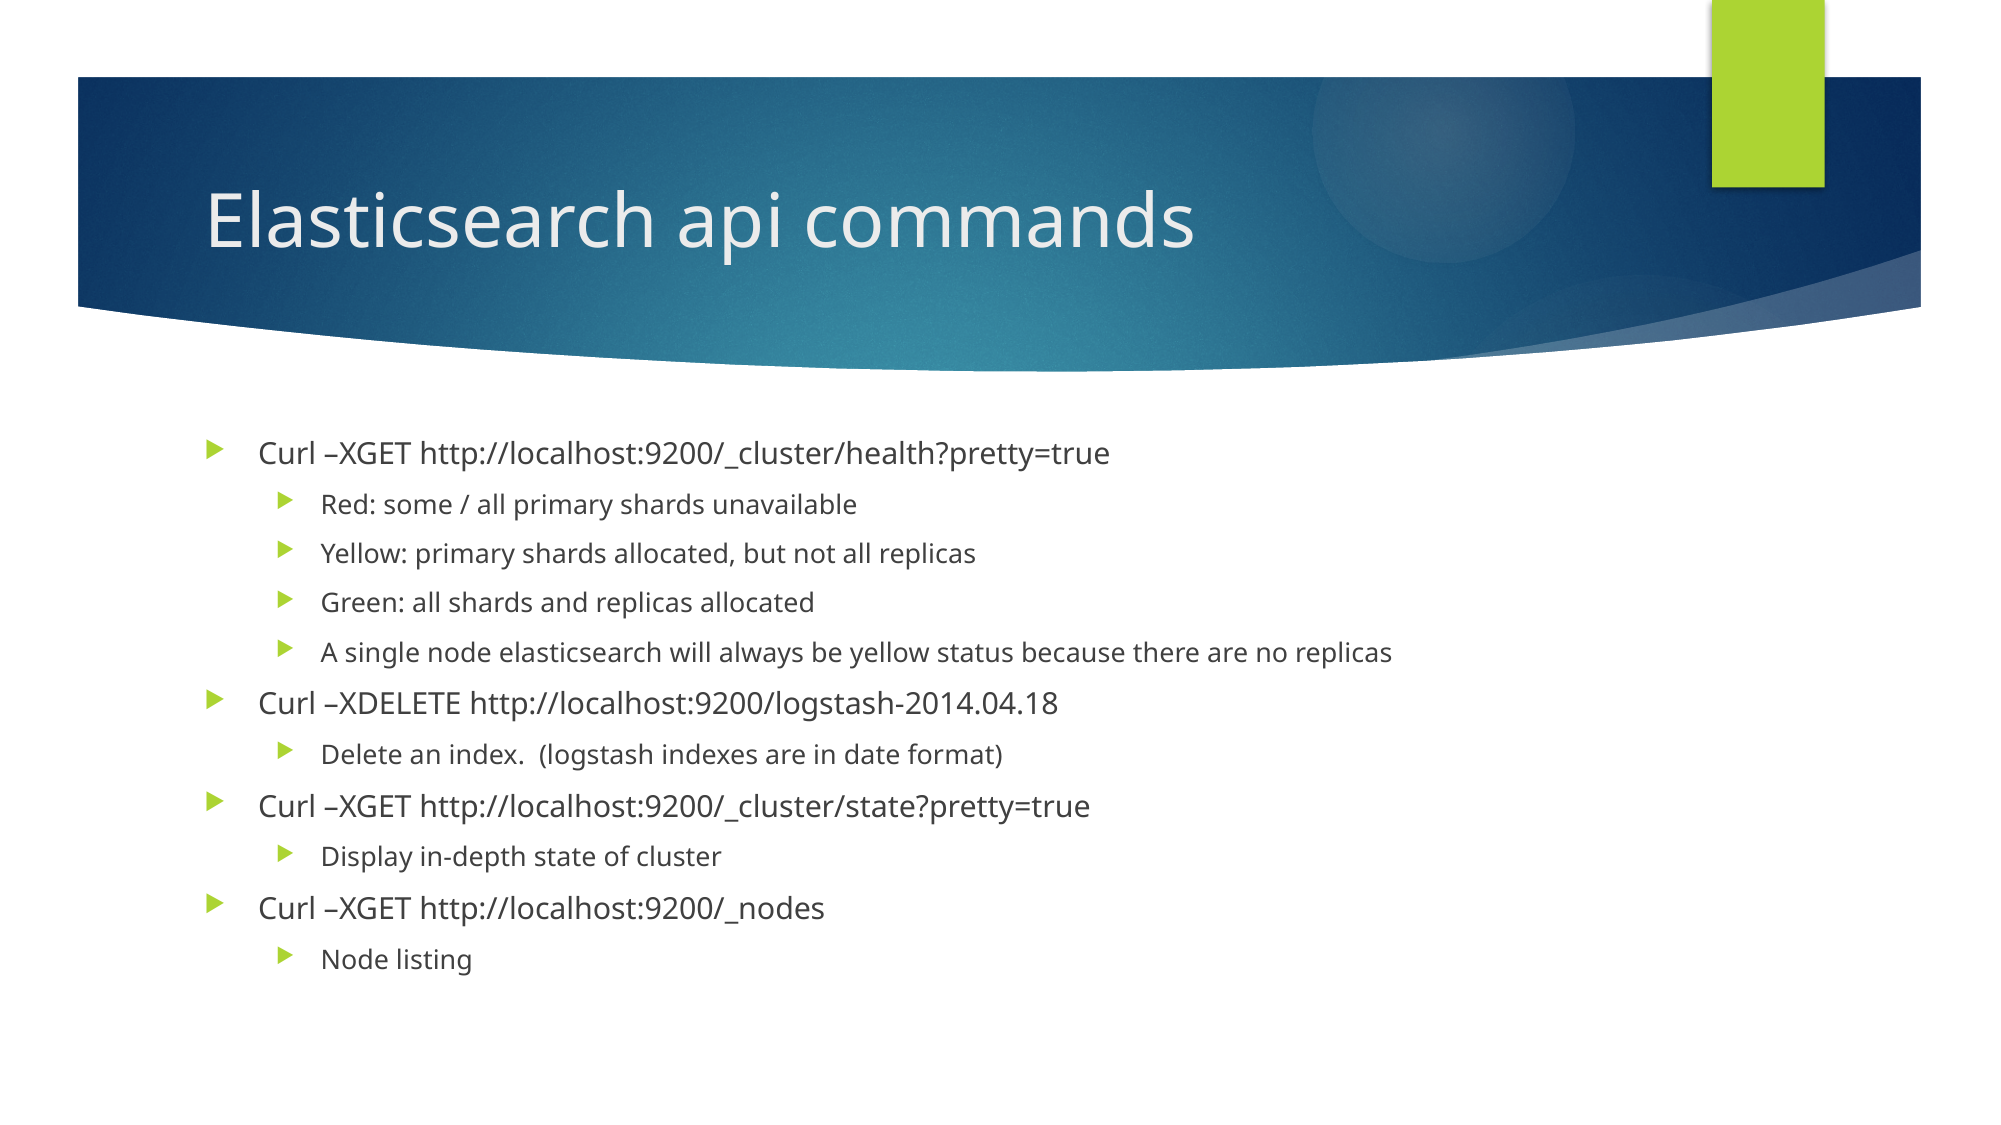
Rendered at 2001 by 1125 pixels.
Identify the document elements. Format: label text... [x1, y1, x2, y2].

title Elasticsearch api commands [189, 159, 1627, 276]
list Curl –XGET http://localhost:9200/_cluster/health?pretty=true Red: some / all primary shards unavailable Yellow: primary shards allocated, but not all replicas Green: all shards and replicas allocated A single node elasticsearch will always be yellow status because there are no replicas Curl –XDELETE http://localhost:9200/logstash-2014.04.18 Delete an index. (logstash indexes are in date format) Curl –XGET http://localhost:9200/_cluster/state?pretty=true Display in-depth state of cluster Curl –XGET http://localhost:9200/_nodes Node listing [189, 427, 1627, 988]
